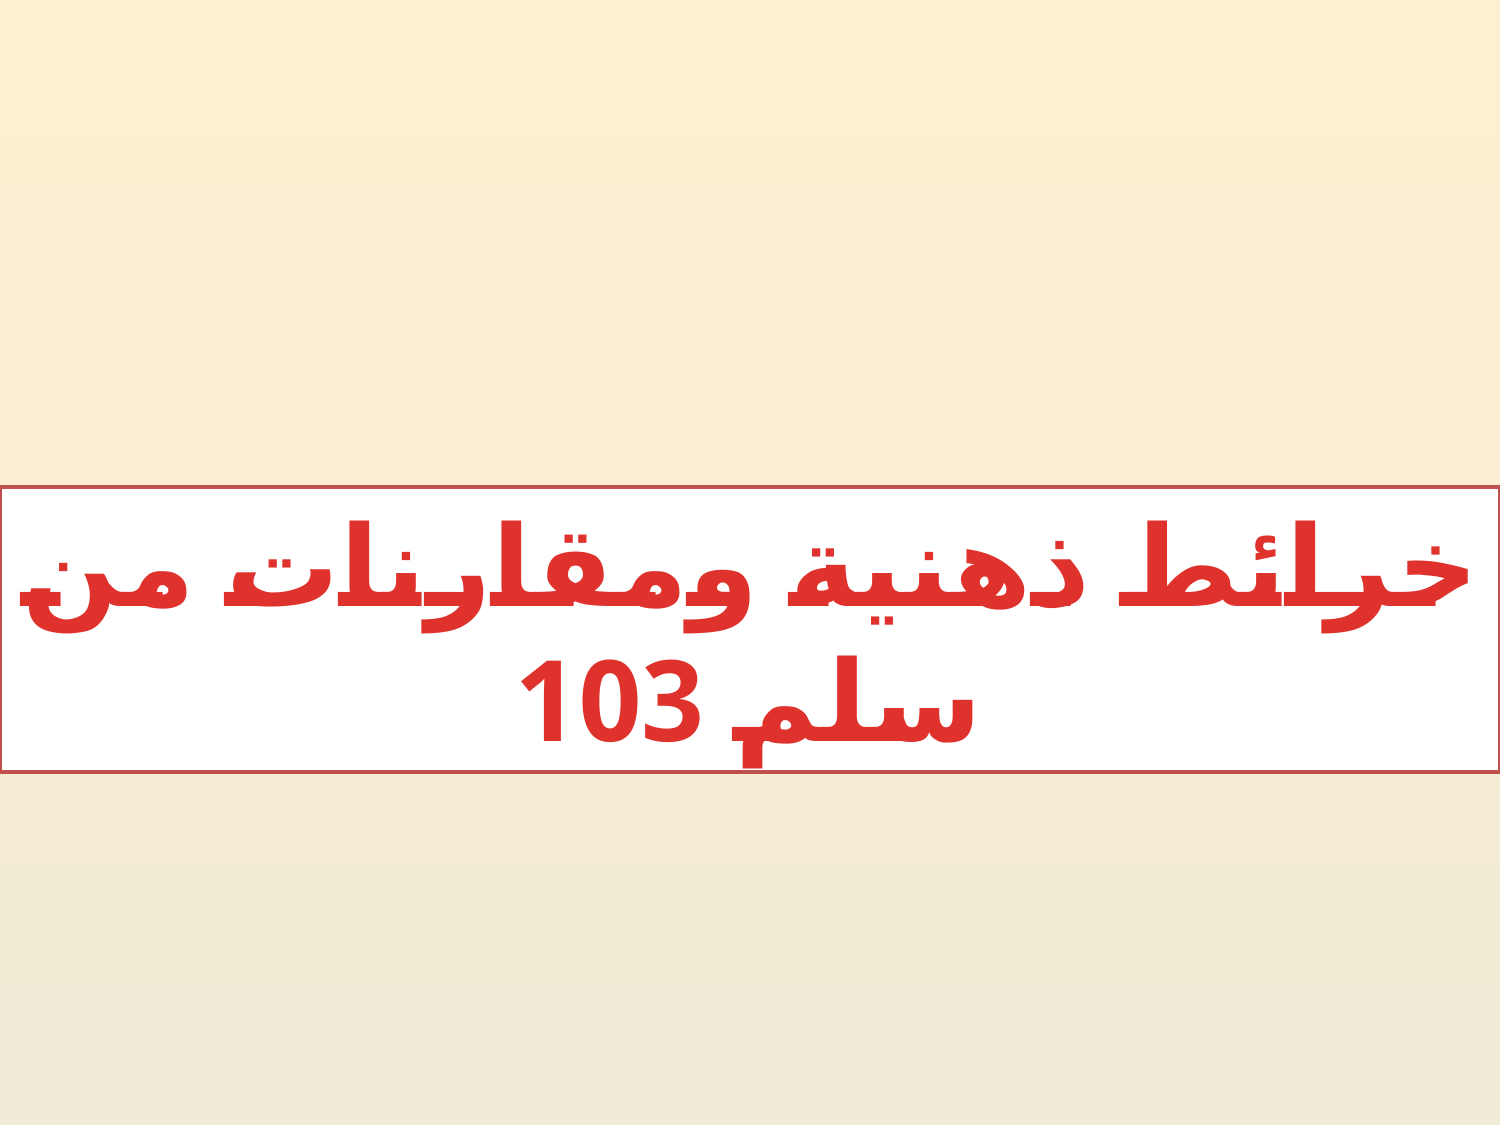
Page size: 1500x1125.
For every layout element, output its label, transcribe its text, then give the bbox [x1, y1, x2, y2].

text_box خرائط ذهنية ومقارنات من سلم 103 [0, 485, 1500, 774]
